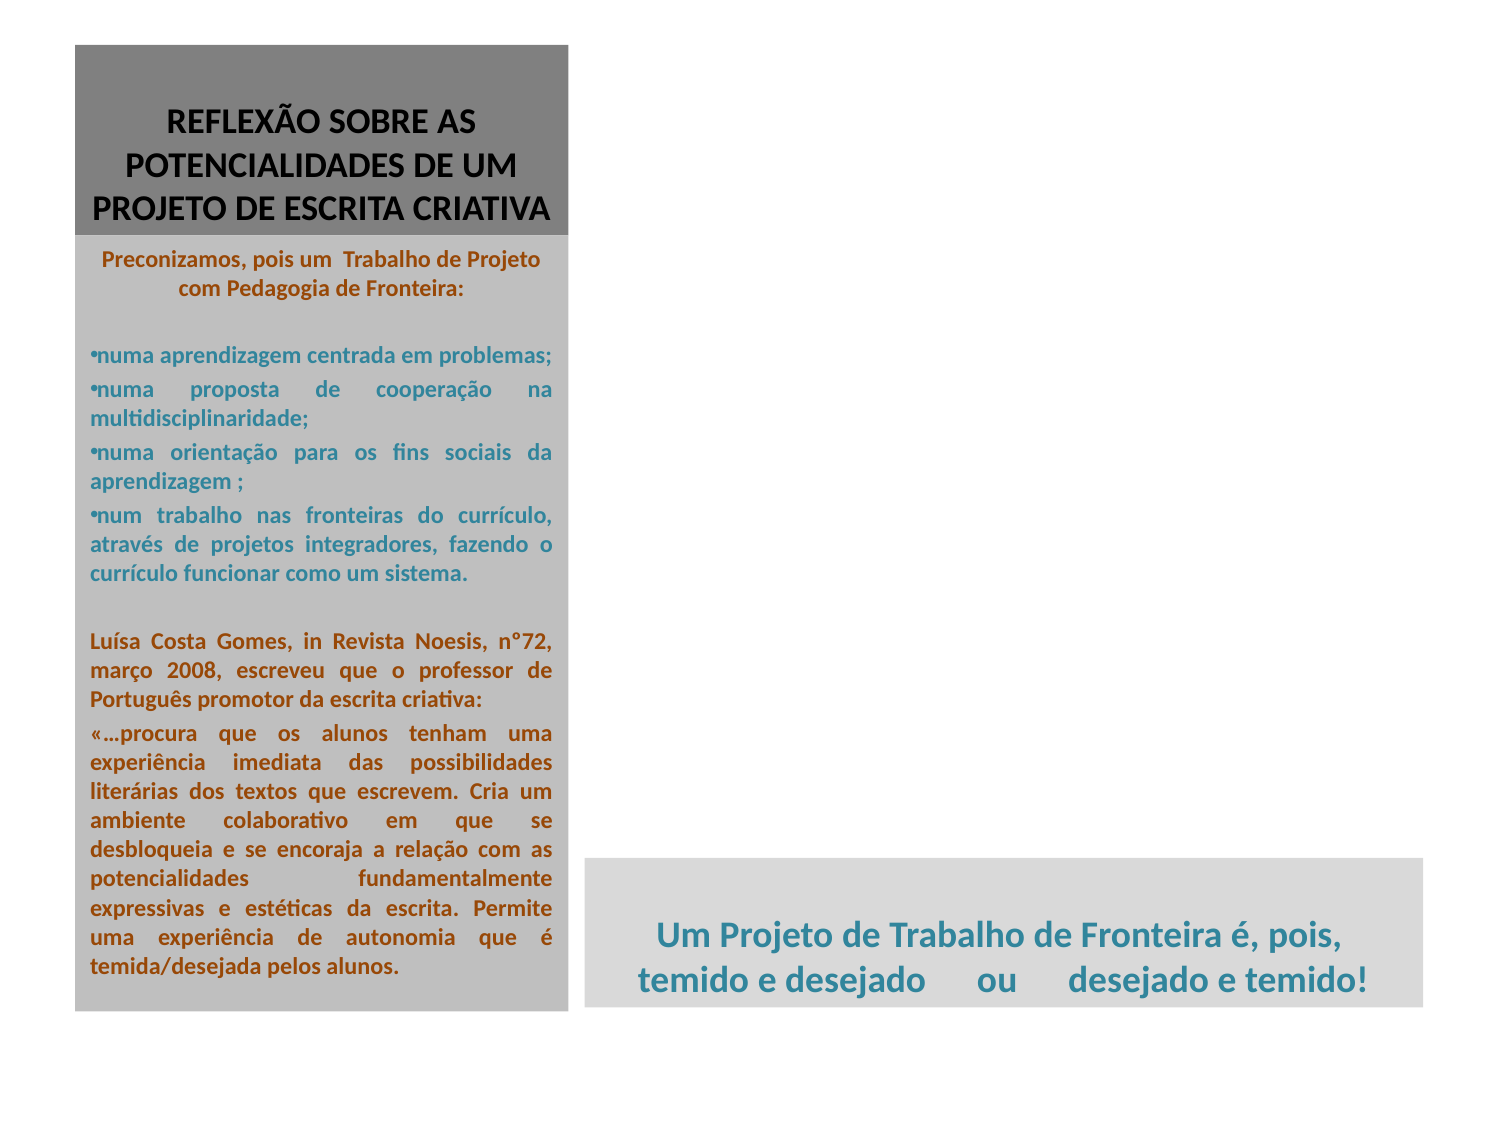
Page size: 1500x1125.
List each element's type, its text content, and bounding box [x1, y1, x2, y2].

text_box Um Projeto de Trabalho de Fronteira é, pois, temido e desejado ou desejado e temido! [584, 857, 1424, 1008]
title REFLEXÃO SOBRE AS POTENCIALIDADES DE UM PROJETO DE ESCRITA CRIATIVA [75, 44, 569, 235]
list Preconizamos, pois um Trabalho de Projeto com Pedagogia de Fronteira: numa aprendizagem centrada em problemas; numa proposta de cooperação na multidisciplinaridade; numa orientação para os fins sociais da aprendizagem ; num trabalho nas fronteiras do currículo, através de projetos integradores, fazendo o currículo funcionar como um sistema. Luísa Costa Gomes, in Revista Noesis, nº72, março 2008, escreveu que o professor de Português promotor da escrita criativa: «…procura que os alunos tenham uma experiência imediata das possibilidades literárias dos textos que escrevem. Cria um ambiente colaborativo em que se desbloqueia e se encoraja a relação com as potencialidades fundamentalmente expressivas e estéticas da escrita. Permite uma experiência de autonomia que é temida/desejada pelos alunos. [75, 235, 569, 1012]
